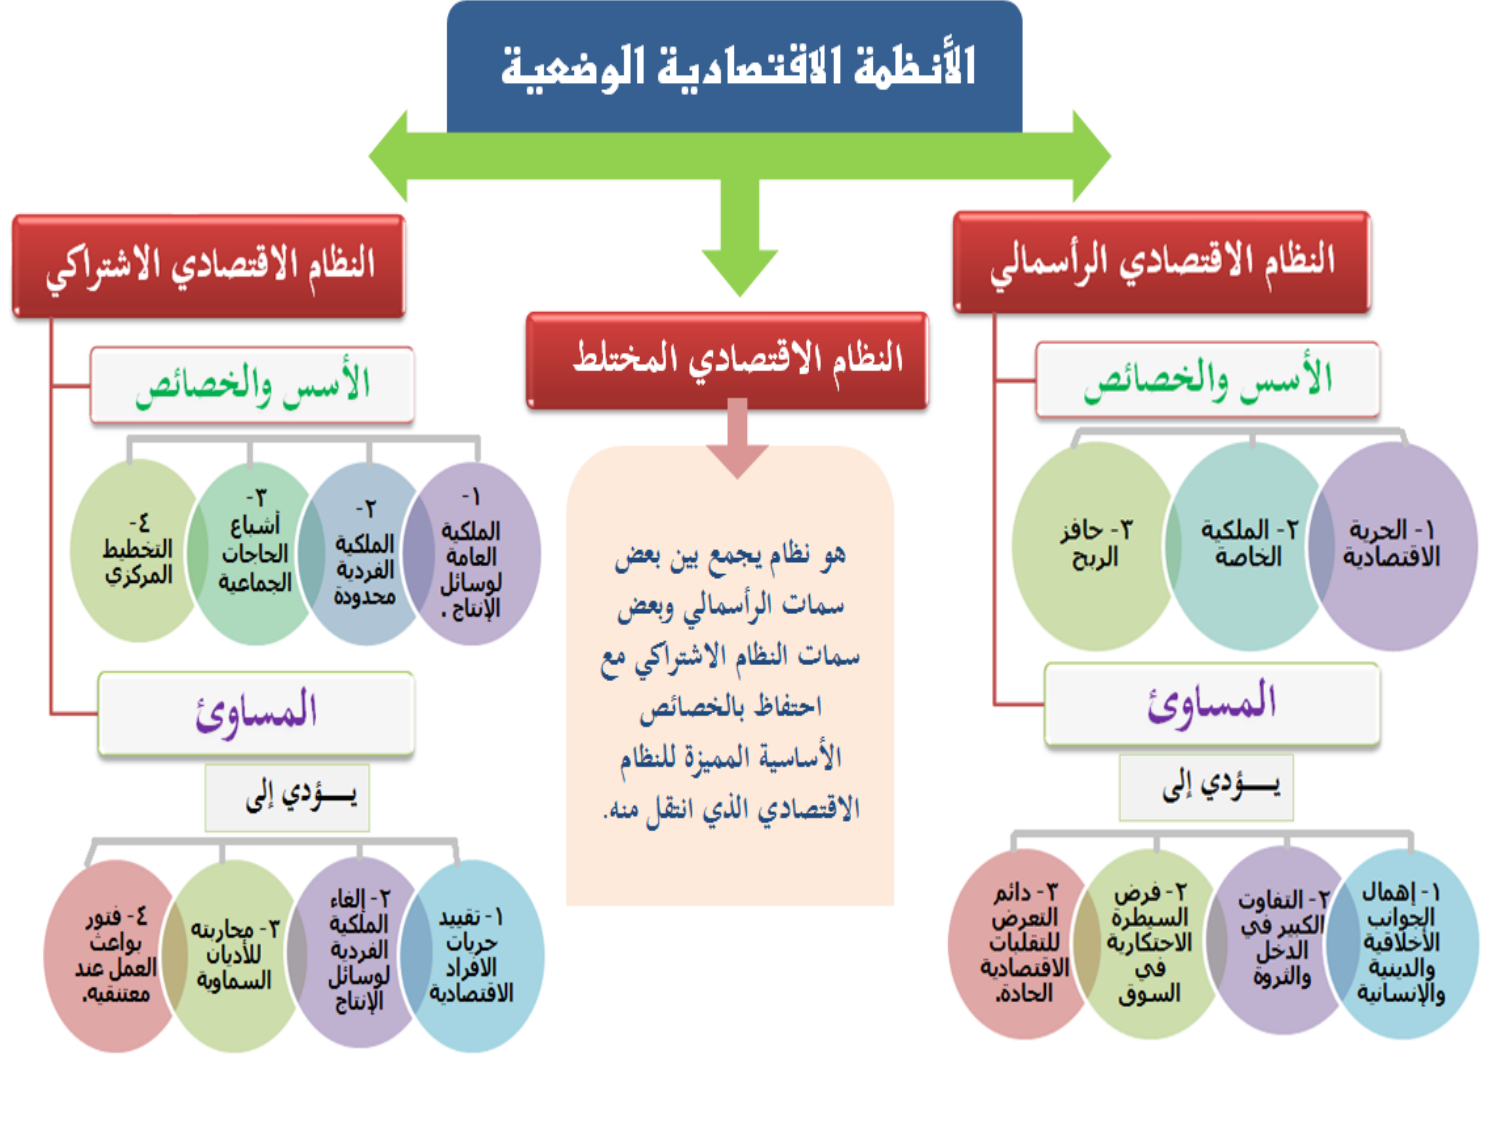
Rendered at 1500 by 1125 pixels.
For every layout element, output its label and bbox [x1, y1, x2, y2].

list [0, 0, 1500, 1125]
